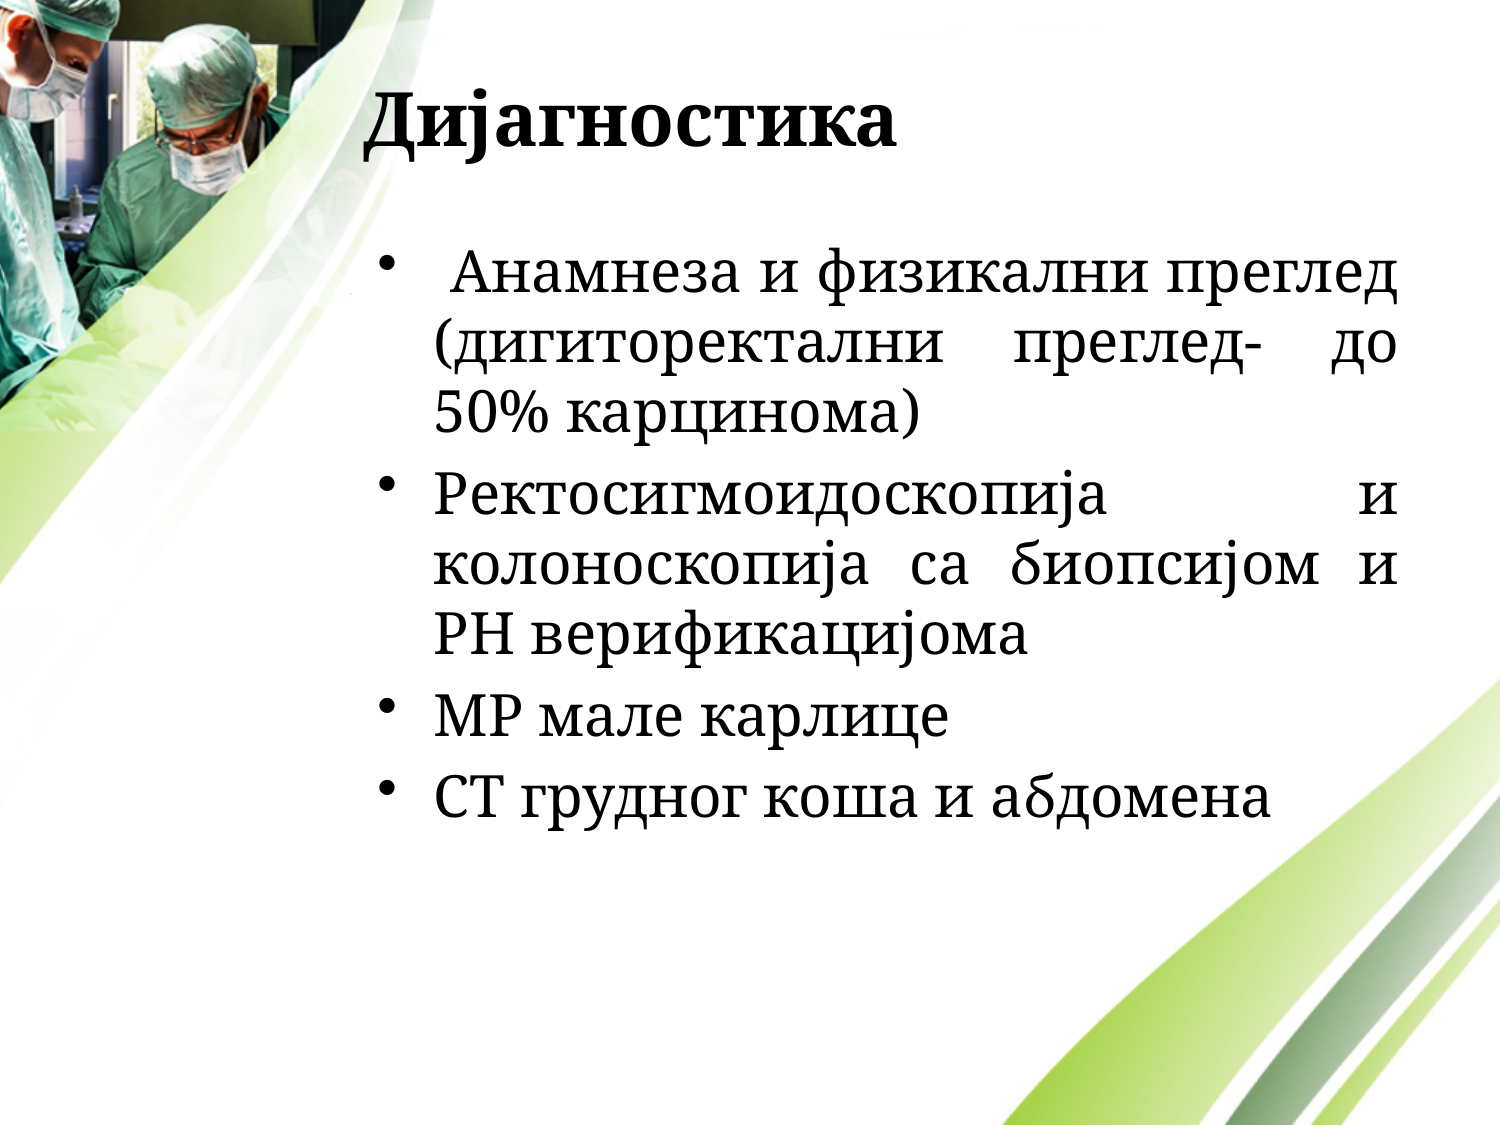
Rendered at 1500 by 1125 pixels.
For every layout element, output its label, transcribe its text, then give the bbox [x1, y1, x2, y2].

title Дијагностика [347, 74, 1495, 159]
picture [0, 0, 1500, 1125]
list Анамнеза и физикални преглед (дигиторектални преглед- до 50% карцинома) Ректосигмоидоскопија и колоноскопија са биопсијом и PH верификацијома МР мале карлице CT грудног коша и абдомена [362, 226, 1414, 1125]
